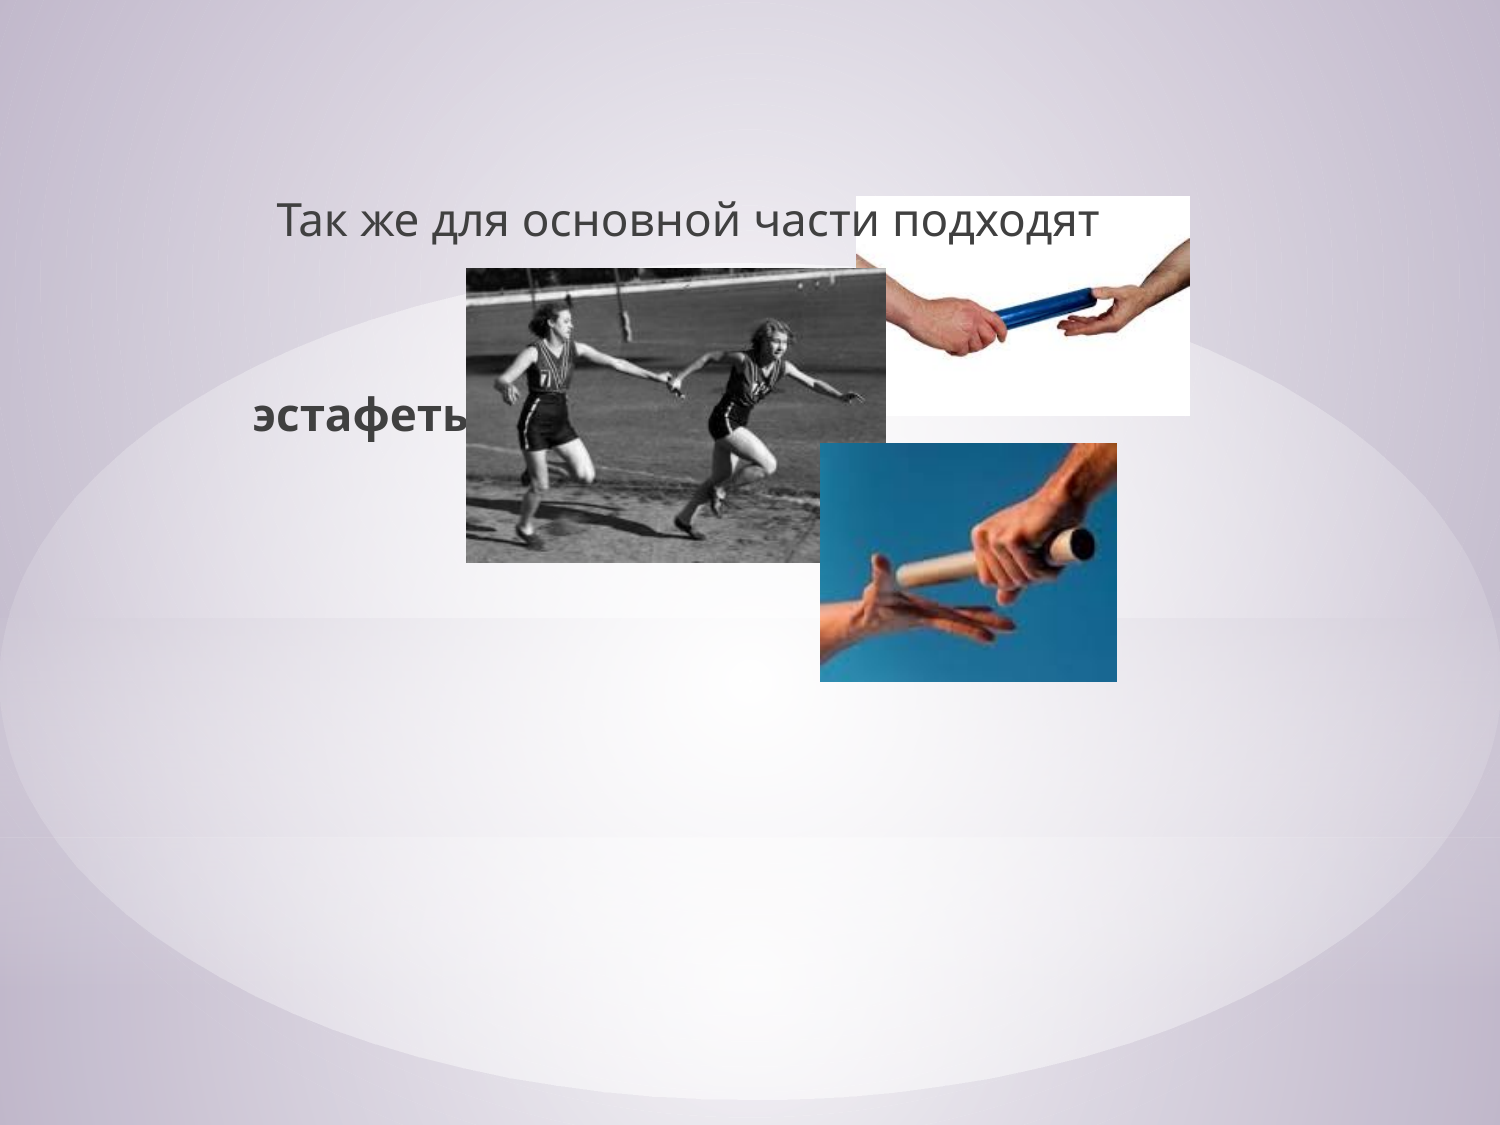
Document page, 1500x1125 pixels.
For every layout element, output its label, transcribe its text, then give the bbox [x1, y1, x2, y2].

picture [466, 196, 1190, 682]
list Так же для основной части подходят эстафеты [230, 112, 1281, 752]
